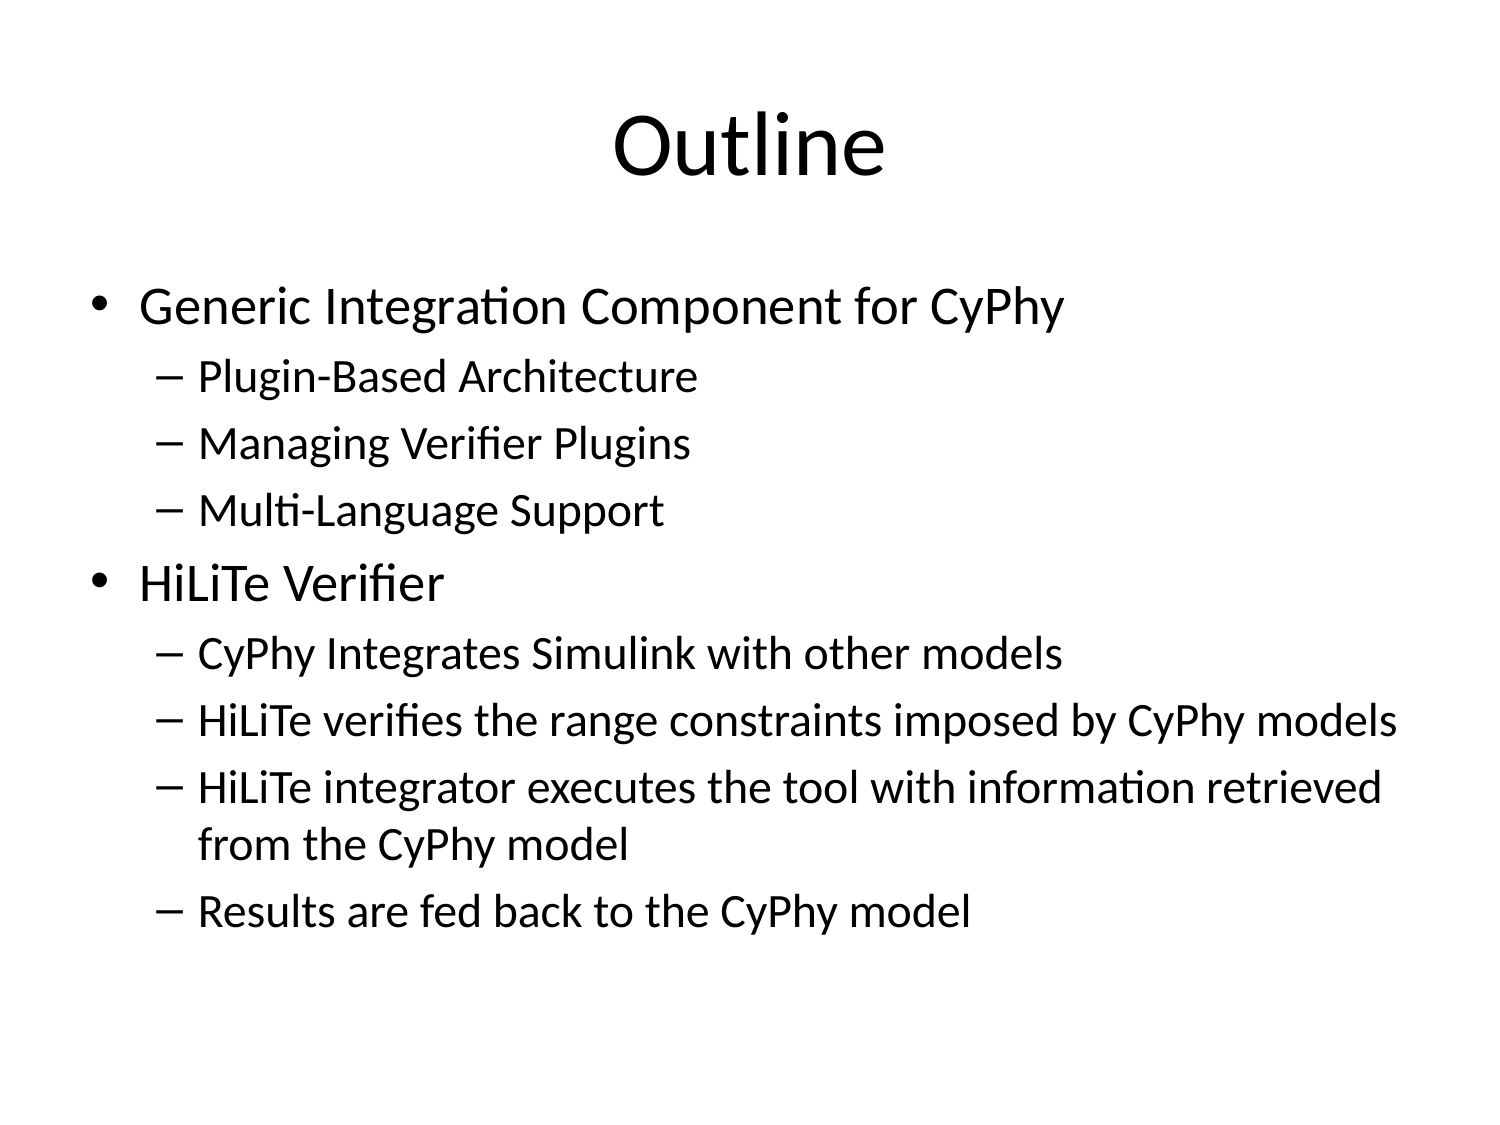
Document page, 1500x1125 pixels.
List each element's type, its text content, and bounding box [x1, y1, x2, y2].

title Outline [75, 45, 1425, 233]
list Generic Integration Component for CyPhy Plugin-Based Architecture Managing Verifier Plugins Multi-Language Support HiLiTe Verifier CyPhy Integrates Simulink with other models HiLiTe verifies the range constraints imposed by CyPhy models HiLiTe integrator executes the tool with information retrieved from the CyPhy model Results are fed back to the CyPhy model [75, 262, 1425, 1005]
